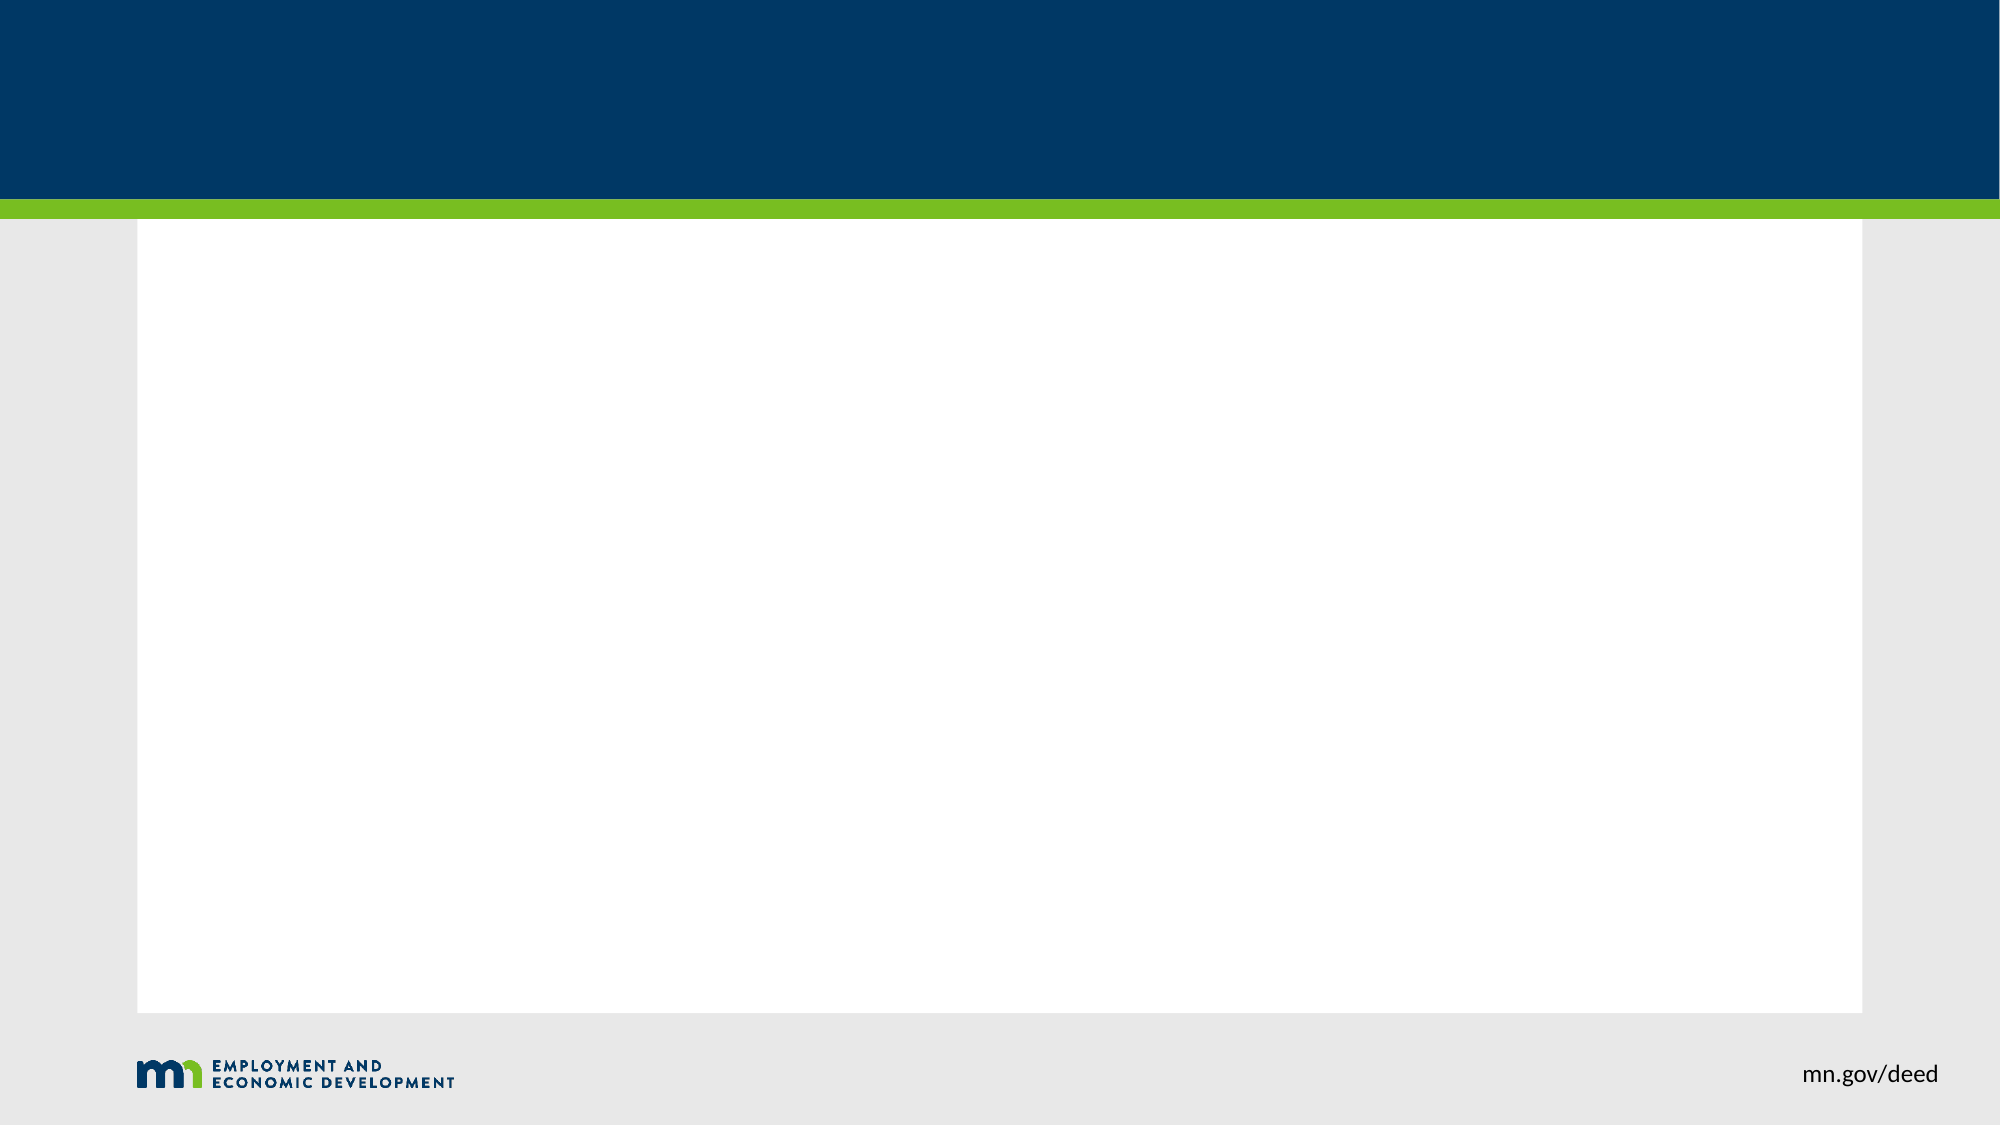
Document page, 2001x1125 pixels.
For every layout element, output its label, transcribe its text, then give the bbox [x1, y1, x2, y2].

footer mn.gov/deed [1037, 1042, 1955, 1103]
picture [137, 1060, 454, 1088]
